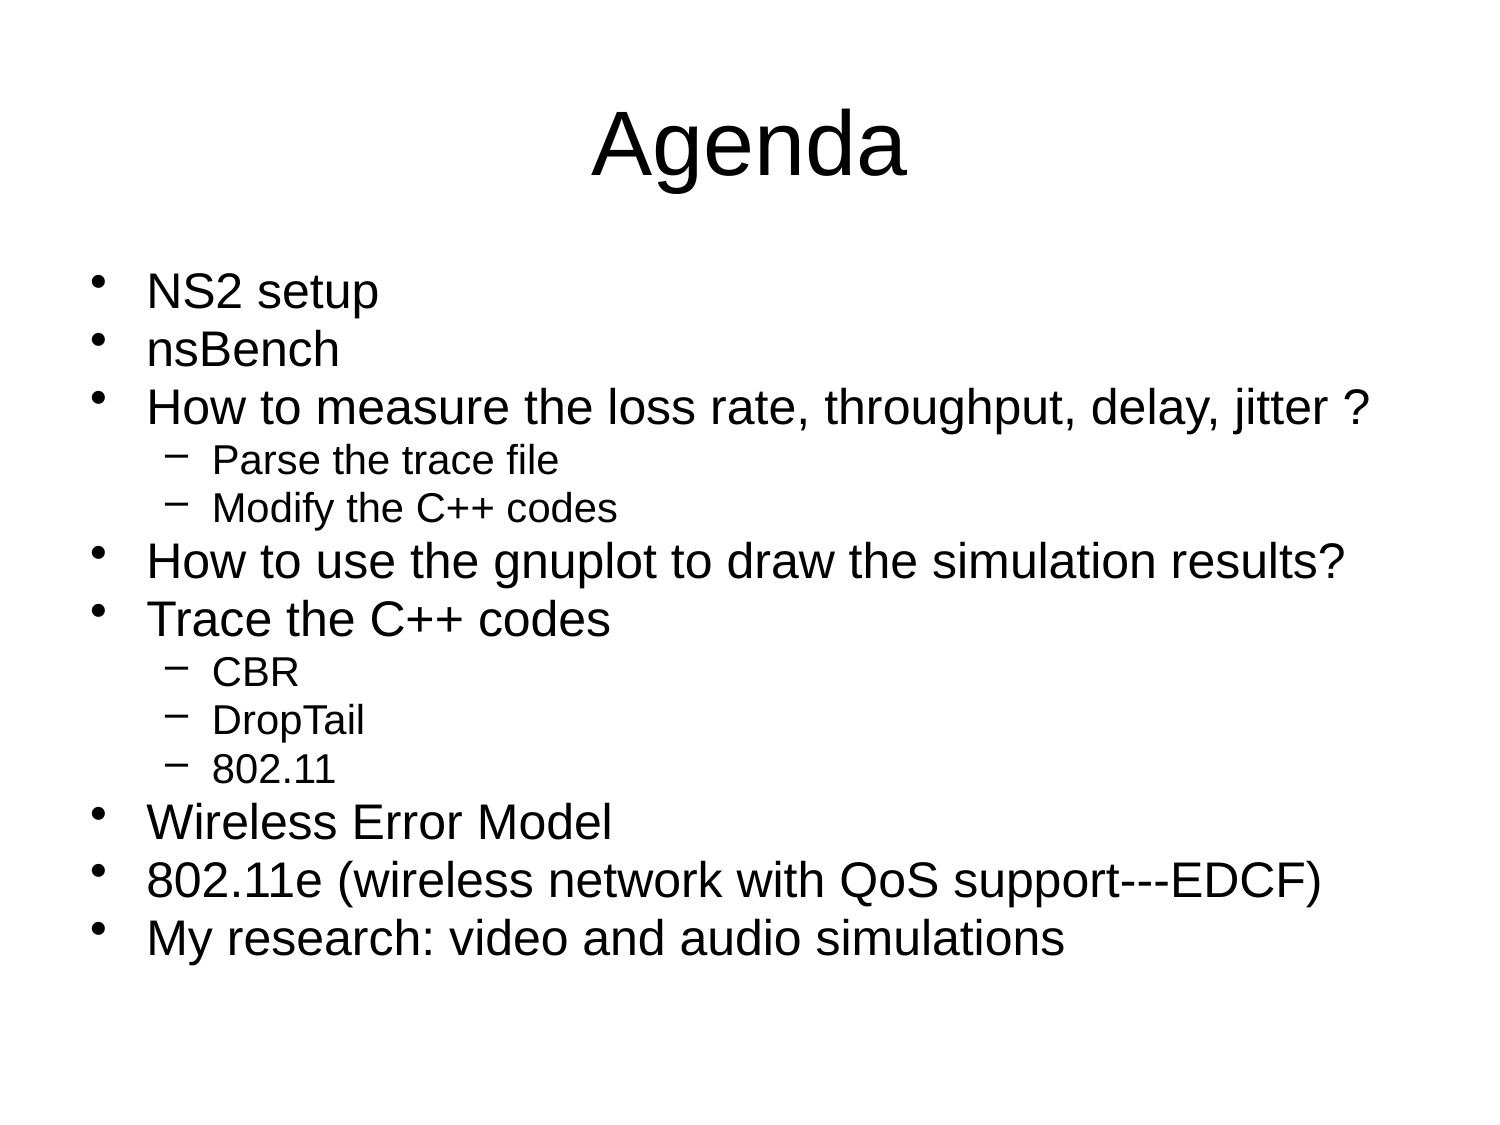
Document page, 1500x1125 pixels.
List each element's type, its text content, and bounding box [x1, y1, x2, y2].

title Agenda [74, 44, 1426, 233]
list NS2 setup nsBench How to measure the loss rate, throughput, delay, jitter ? Parse the trace file Modify the C++ codes How to use the gnuplot to draw the simulation results? Trace the C++ codes CBR DropTail 802.11 Wireless Error Model 802.11e (wireless network with QoS support---EDCF) My research: video and audio simulations [74, 262, 1426, 1006]
